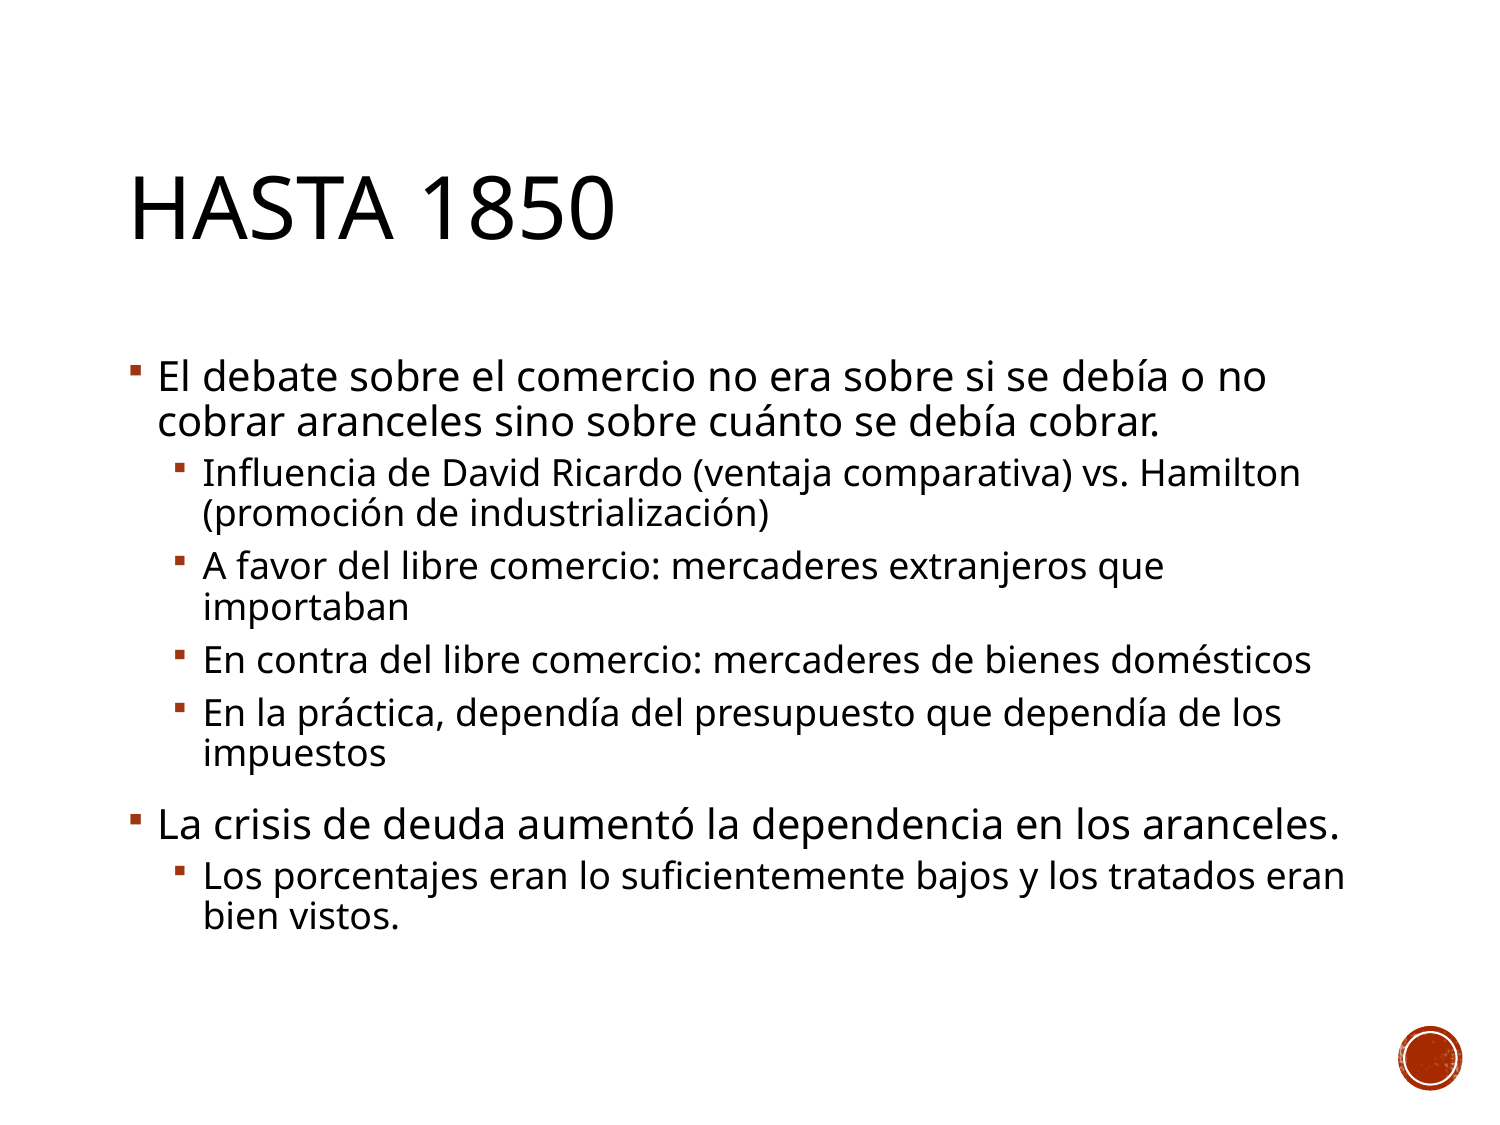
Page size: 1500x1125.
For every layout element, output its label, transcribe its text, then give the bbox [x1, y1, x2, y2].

list El debate sobre el comercio no era sobre si se debía o no cobrar aranceles sino sobre cuánto se debía cobrar. Influencia de David Ricardo (ventaja comparativa) vs. Hamilton (promoción de industrialización) A favor del libre comercio: mercaderes extranjeros que importaban En contra del libre comercio: mercaderes de bienes domésticos En la práctica, dependía del presupuesto que dependía de los impuestos La crisis de deuda aumentó la dependencia en los aranceles. Los porcentajes eran lo suficientemente bajos y los tratados eran bien vistos. [112, 348, 1388, 1013]
title Hasta 1850 [112, 79, 1388, 344]
